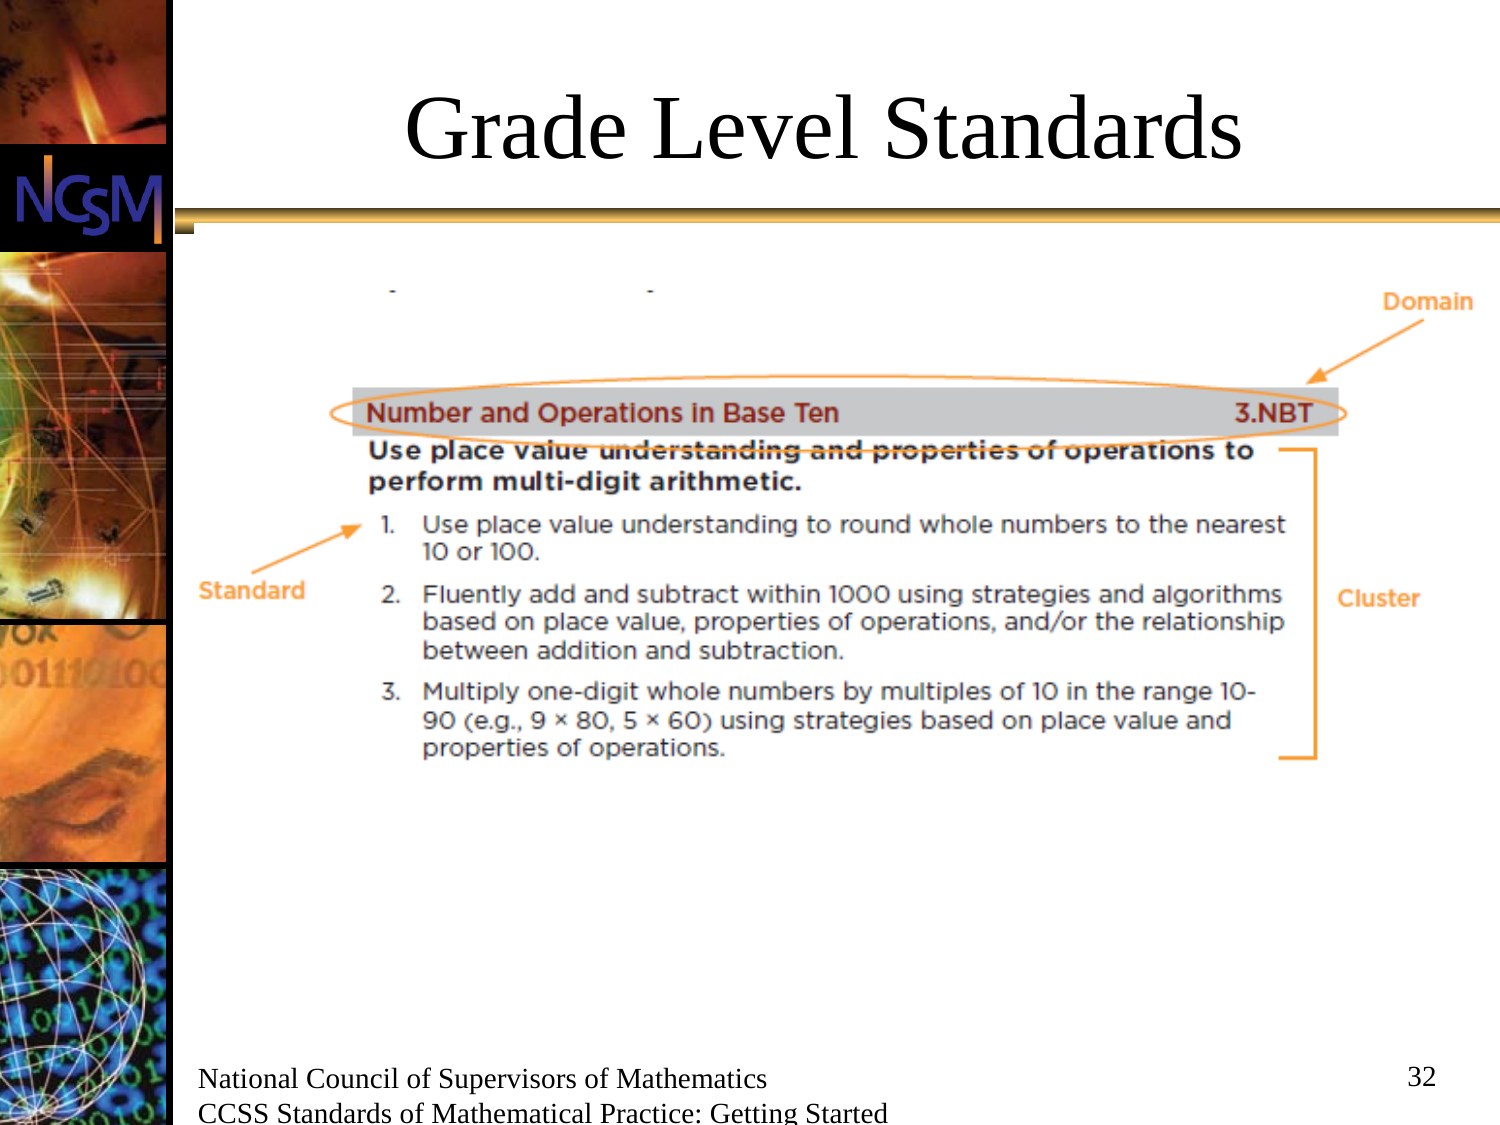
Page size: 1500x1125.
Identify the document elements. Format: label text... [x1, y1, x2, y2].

title Grade Level Standards [200, 37, 1450, 206]
picture [0, 0, 167, 619]
slide_number 32 [1379, 1049, 1453, 1125]
picture [0, 625, 166, 862]
picture [0, 869, 166, 1125]
picture [194, 223, 1500, 840]
